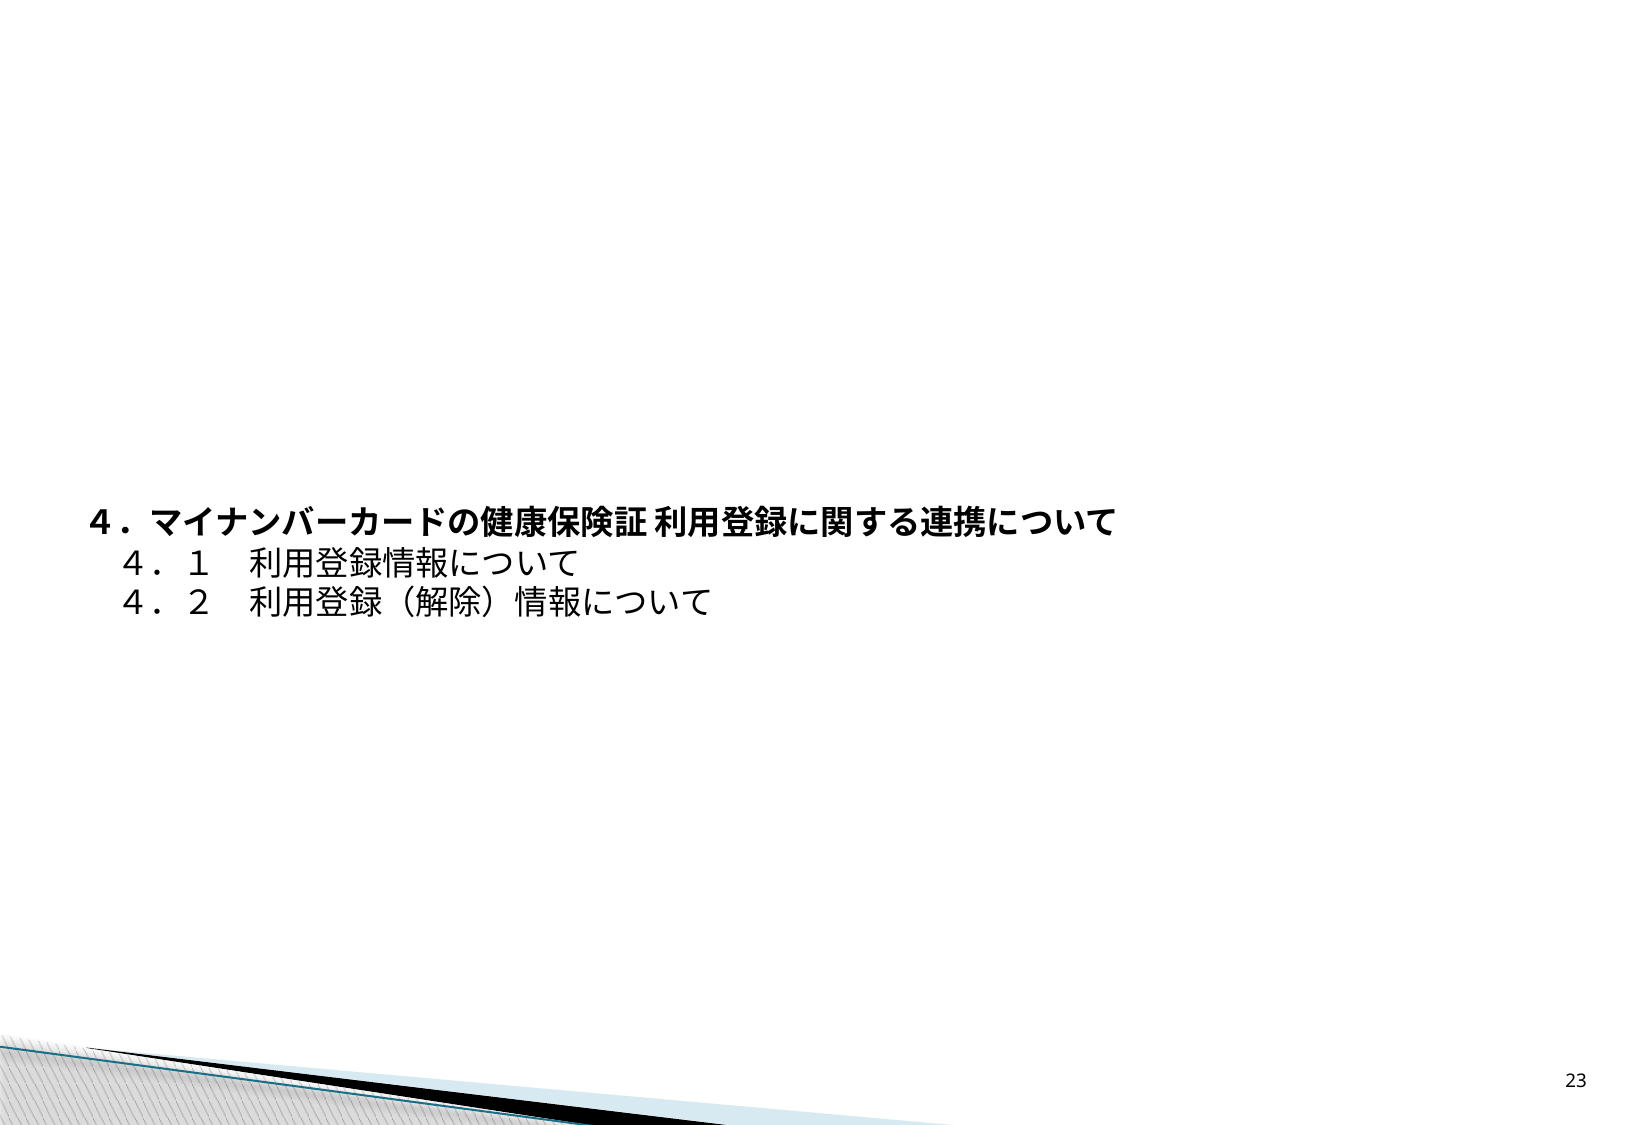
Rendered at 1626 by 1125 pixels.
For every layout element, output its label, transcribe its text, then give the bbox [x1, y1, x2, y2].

slide_number 22 [1536, 1051, 1602, 1112]
text_box ４．マイナンバーカードの健康保険証 利用登録に関する連携について ４．１ 利用登録情報について ４．２ 利用登録（解除）情報について [68, 494, 1590, 629]
picture [465, 1106, 510, 1113]
